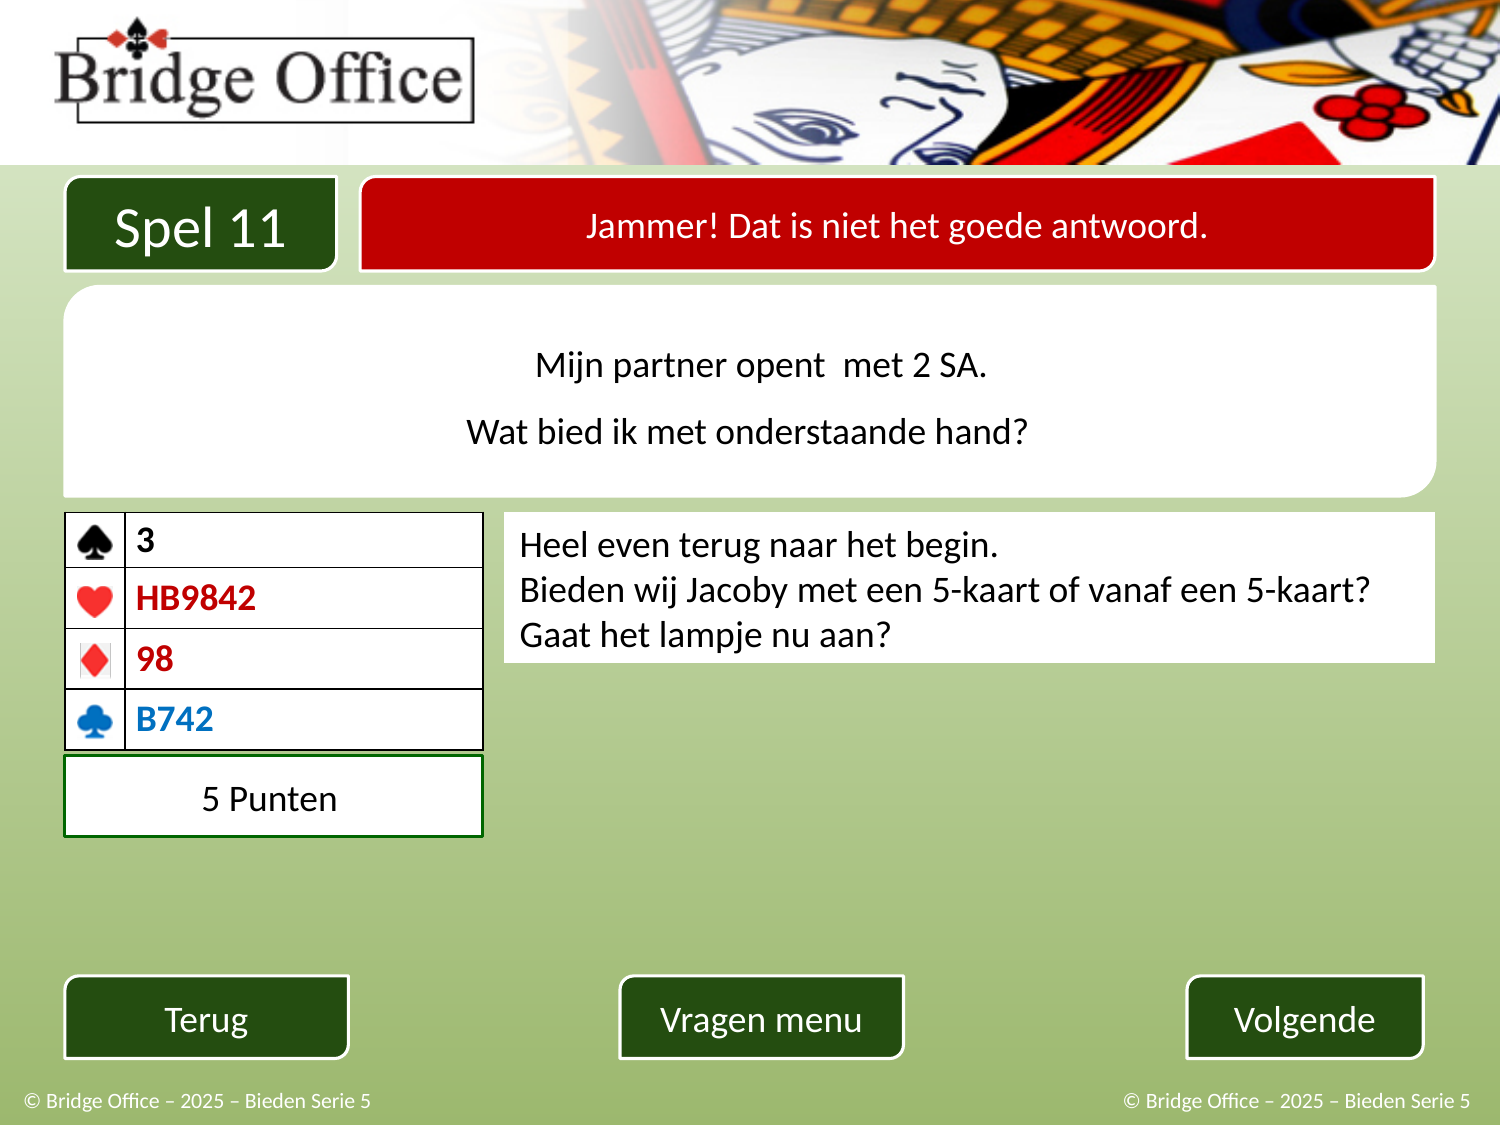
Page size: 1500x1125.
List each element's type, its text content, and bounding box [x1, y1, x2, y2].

table_cell B742 [126, 690, 482, 749]
table_cell [66, 629, 124, 688]
text_box Spel 11 [63, 179, 339, 273]
text_box [63, 284, 1437, 498]
table_cell [66, 690, 124, 749]
picture [77, 524, 114, 561]
table_header [66, 513, 124, 567]
table_cell HB9842 [126, 568, 482, 628]
text_box © Bridge Office – 2025 – Bieden Serie 5 [1107, 1079, 1500, 1121]
text_box Heel even terug naar het begin. Bieden wij Jacoby met een 5-kaart of vanaf een 5-kaart? Gaat het lampje nu aan? [504, 512, 1435, 663]
table_header 3 [126, 513, 482, 567]
text_box 5 Punten [63, 754, 484, 838]
text_box Terug [63, 974, 350, 1061]
picture [77, 585, 114, 618]
text_box Mijn partner opent met 2 SA. [508, 332, 1015, 393]
text_box Vragen menu [618, 974, 906, 1061]
picture [0, 0, 1500, 166]
text_box Wat bied ik met onderstaande hand? [451, 399, 1072, 460]
picture [77, 643, 114, 679]
text_box Jammer! Dat is niet het goede antwoord. [358, 179, 1437, 273]
picture [77, 703, 114, 740]
text_box © Bridge Office – 2025 – Bieden Serie 5 [8, 1079, 393, 1121]
text_box Volgende [1185, 974, 1425, 1061]
table_cell 98 [126, 629, 482, 688]
table_cell [66, 568, 124, 628]
